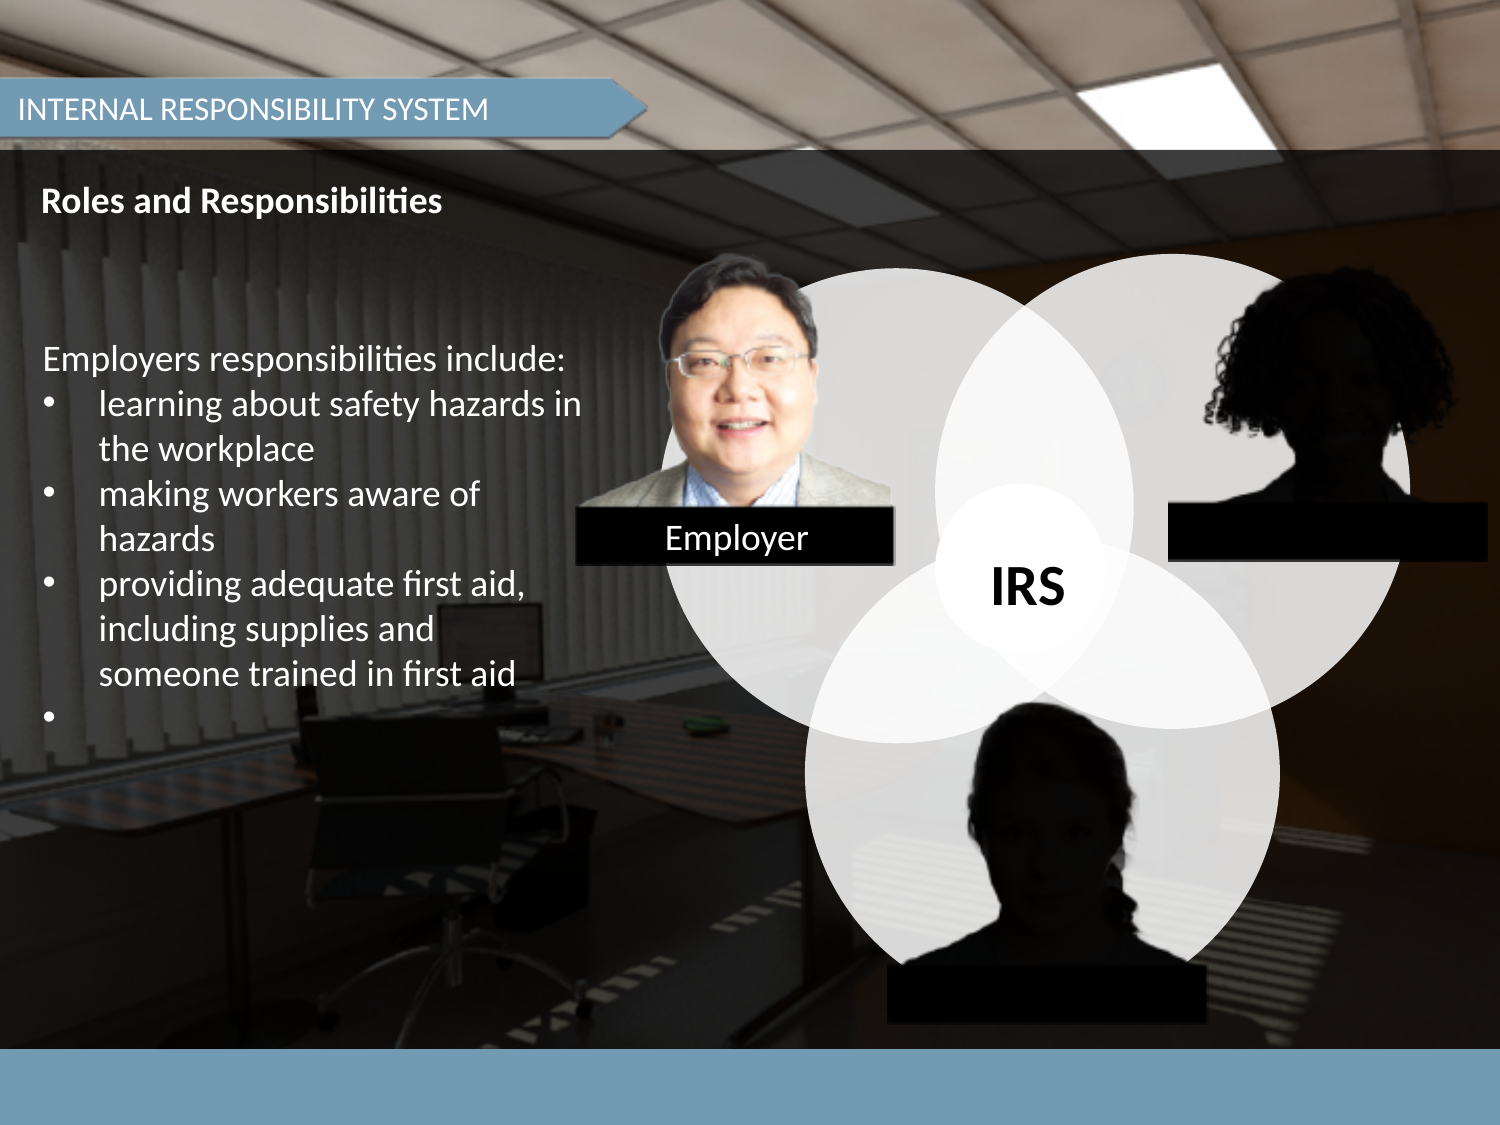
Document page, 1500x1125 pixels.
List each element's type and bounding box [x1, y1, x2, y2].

text_box [658, 253, 1411, 1012]
picture [0, 0, 1500, 1125]
